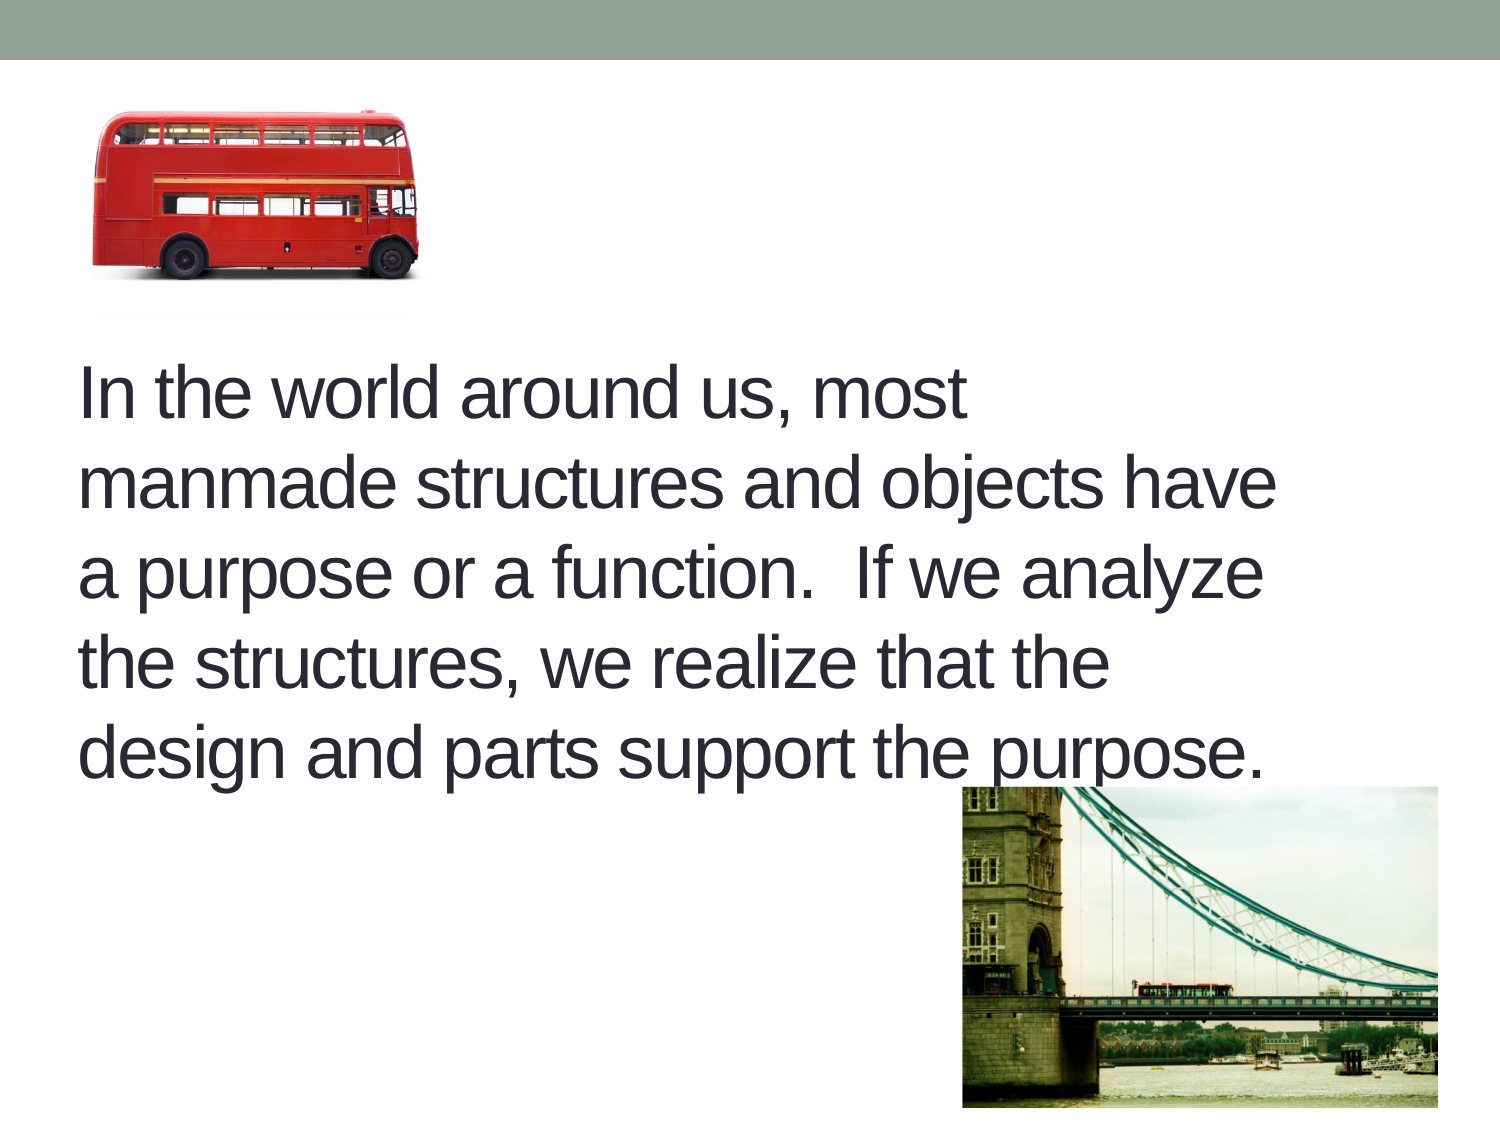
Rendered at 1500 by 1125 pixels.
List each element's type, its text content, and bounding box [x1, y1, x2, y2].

title In the world around us, most manmade structures and objects have a purpose or a function. If we analyze the structures, we realize that the design and parts support the purpose. [62, 275, 1313, 863]
picture [62, 62, 451, 322]
picture [962, 786, 1438, 1108]
